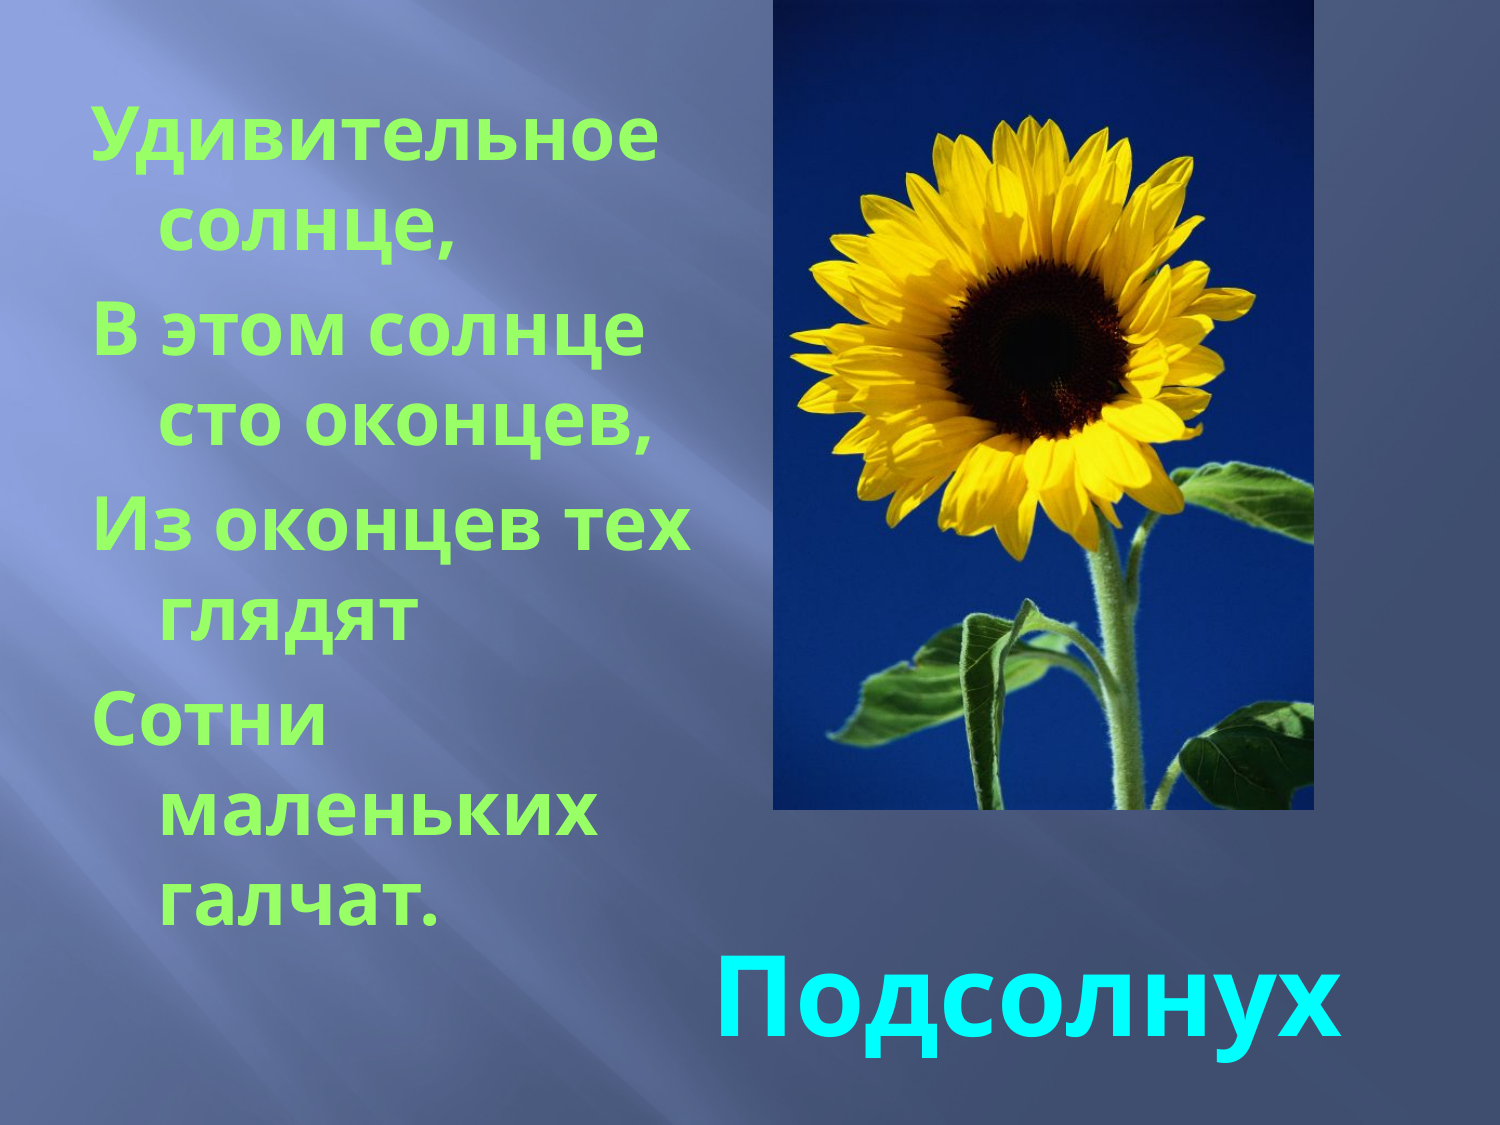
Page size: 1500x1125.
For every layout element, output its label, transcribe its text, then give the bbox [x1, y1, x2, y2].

list Удивительное солнце, В этом солнце сто оконцев, Из оконцев тех глядят Сотни маленьких галчат. [53, 78, 738, 1005]
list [773, 0, 1314, 810]
text_box Подсолнух [696, 916, 1359, 1067]
